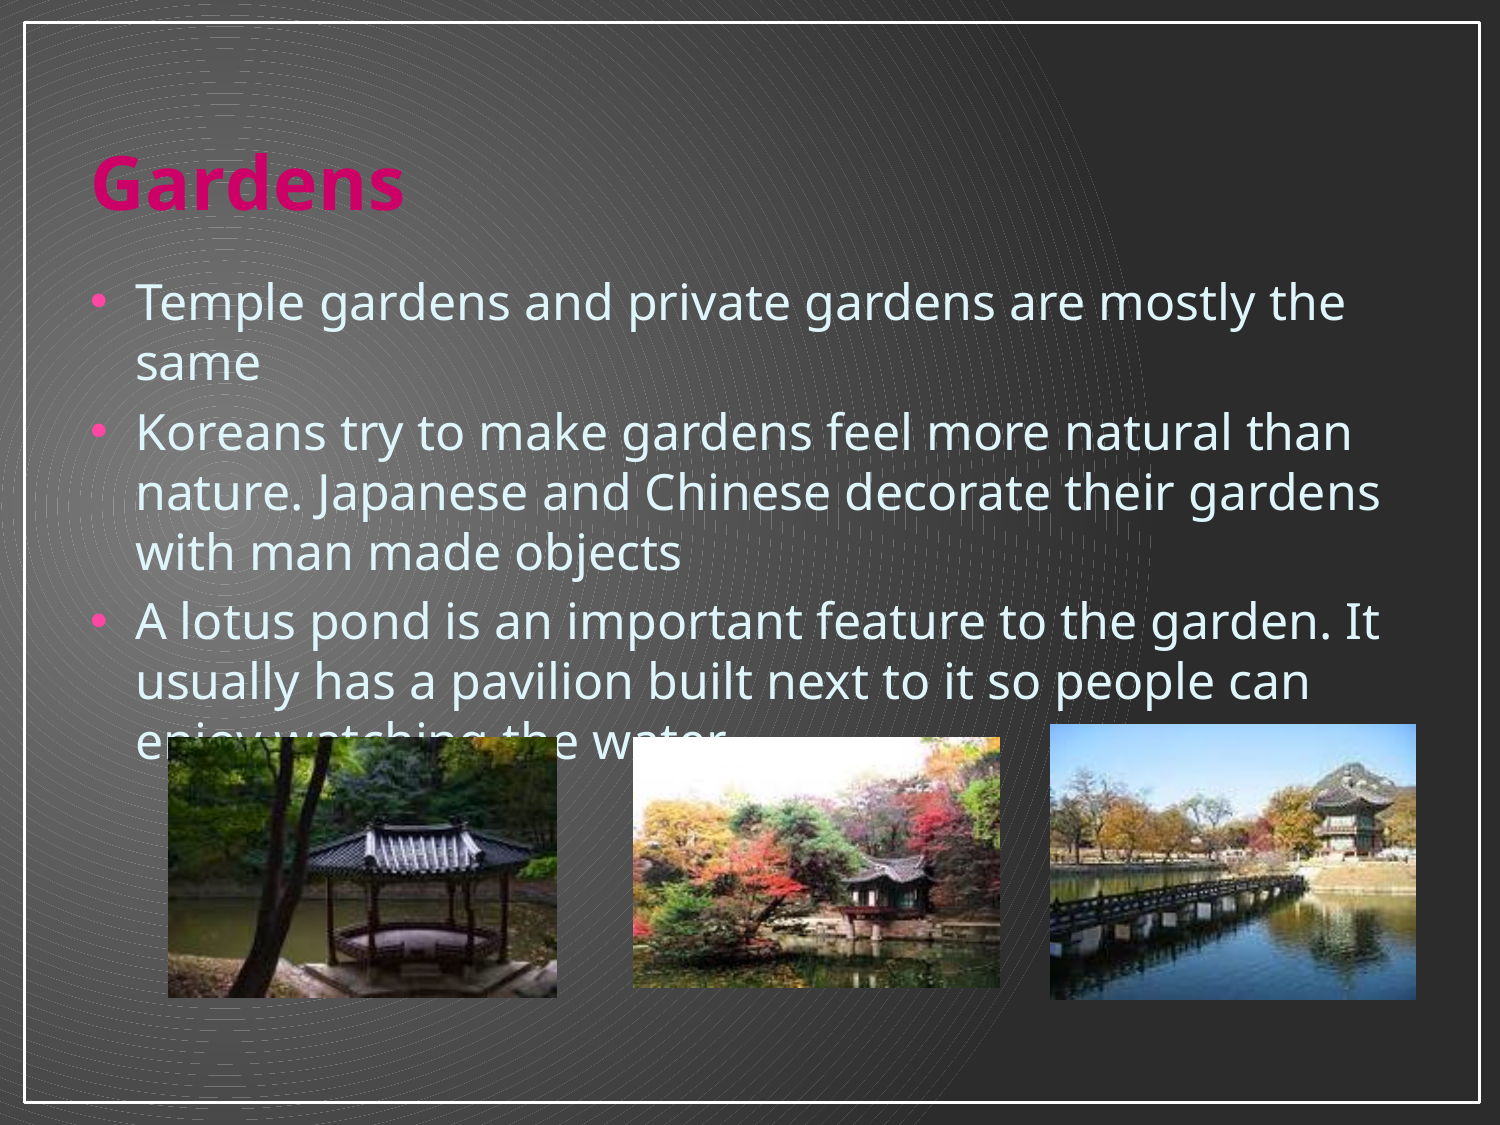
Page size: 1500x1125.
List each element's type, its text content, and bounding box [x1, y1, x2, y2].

title Gardens [75, 45, 1425, 233]
picture [1049, 724, 1416, 1001]
picture [168, 737, 557, 998]
picture [633, 737, 1001, 988]
list Temple gardens and private gardens are mostly the same Koreans try to make gardens feel more natural than nature. Japanese and Chinese decorate their gardens with man made objects A lotus pond is an important feature to the garden. It usually has a pavilion built next to it so people can enjoy watching the water [75, 262, 1425, 1005]
